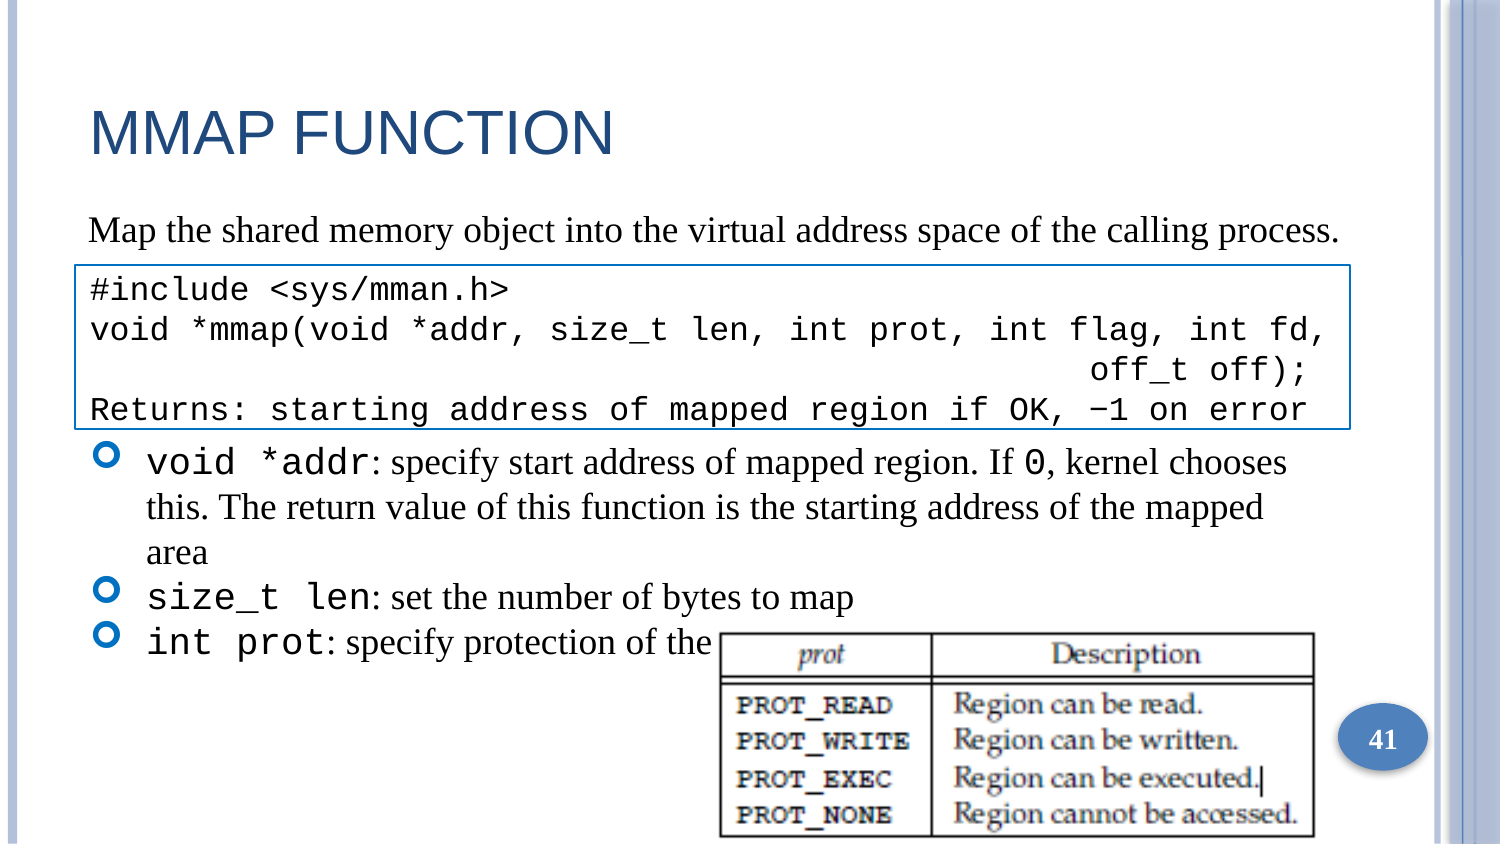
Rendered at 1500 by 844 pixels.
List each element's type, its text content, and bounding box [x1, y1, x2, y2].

title MMAP Function [75, 33, 1300, 175]
text_box #include <sys/mman.h> void *mmap(void *addr, size_t len, int prot, int flag, int fd, off_t off); Returns: starting address of mapped region if OK, −1 on error [73, 263, 1352, 431]
text_box Map the shared memory object into the virtual address space of the calling process. [73, 197, 1388, 257]
text_box void *addr: specify start address of mapped region. If 0, kernel chooses this. The return value of this function is the starting address of the mapped area size_t len: set the number of bytes to map int prot: specify protection of the mapped region [74, 429, 1350, 670]
picture [712, 625, 1326, 843]
slide_number 41 [1333, 705, 1434, 770]
